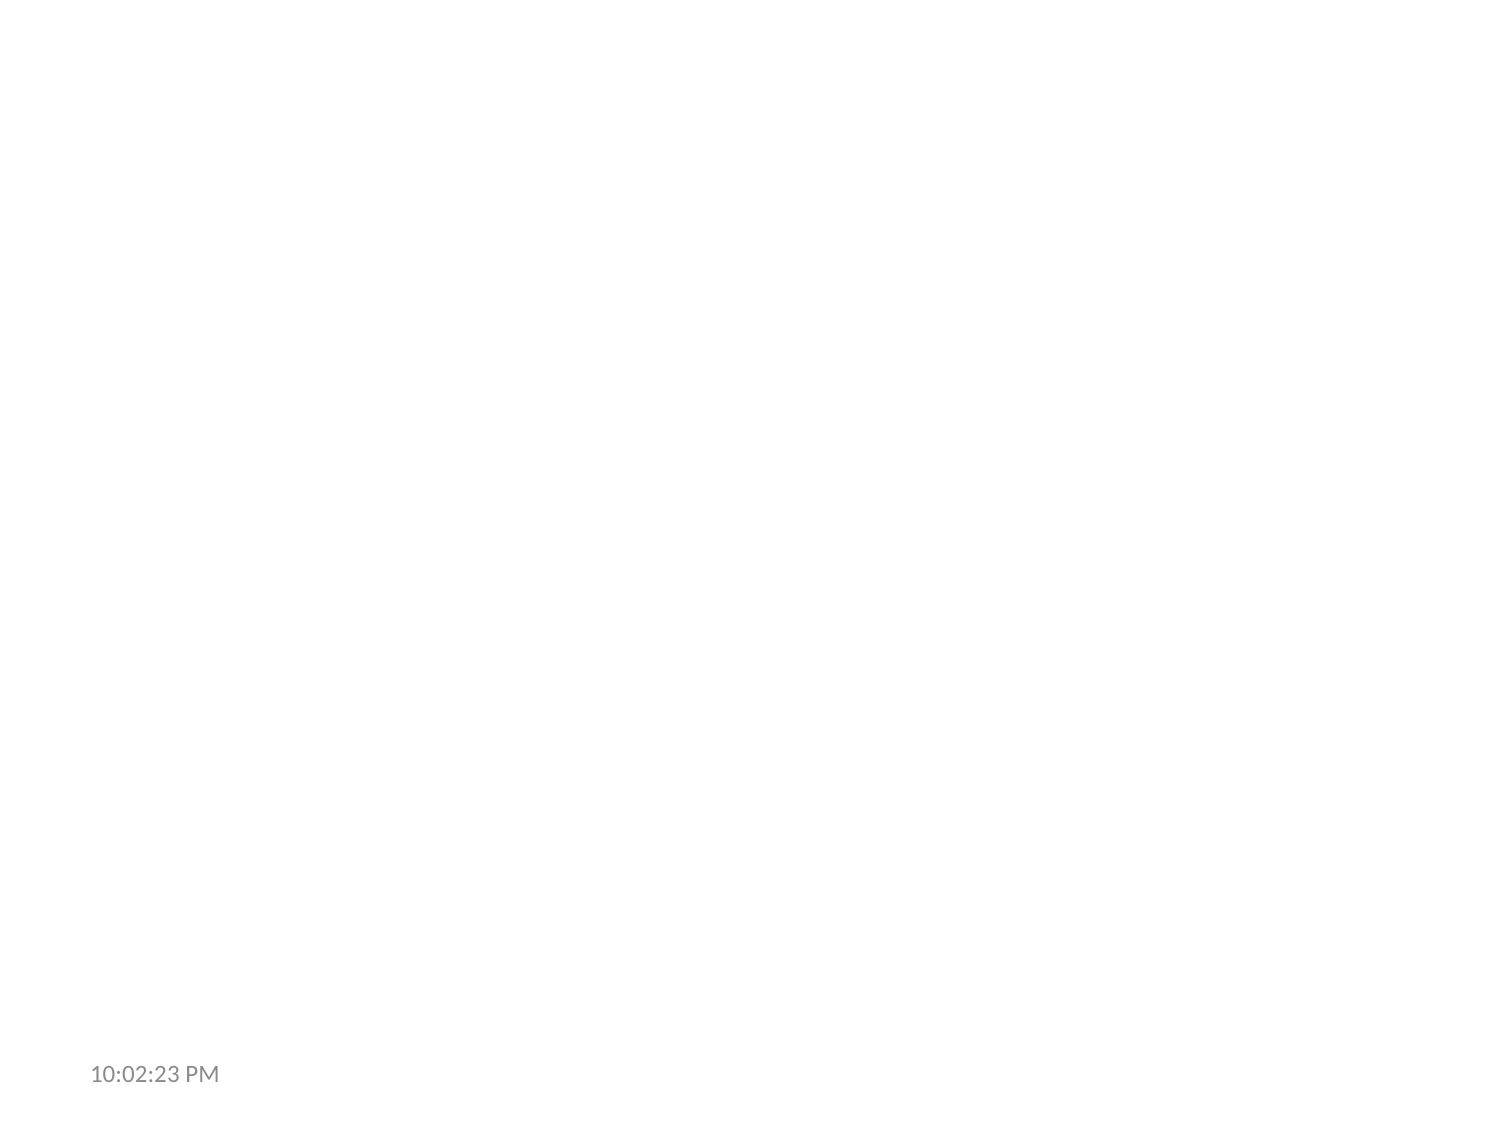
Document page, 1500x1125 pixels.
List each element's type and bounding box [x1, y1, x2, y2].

slide_number [75, 1042, 425, 1103]
